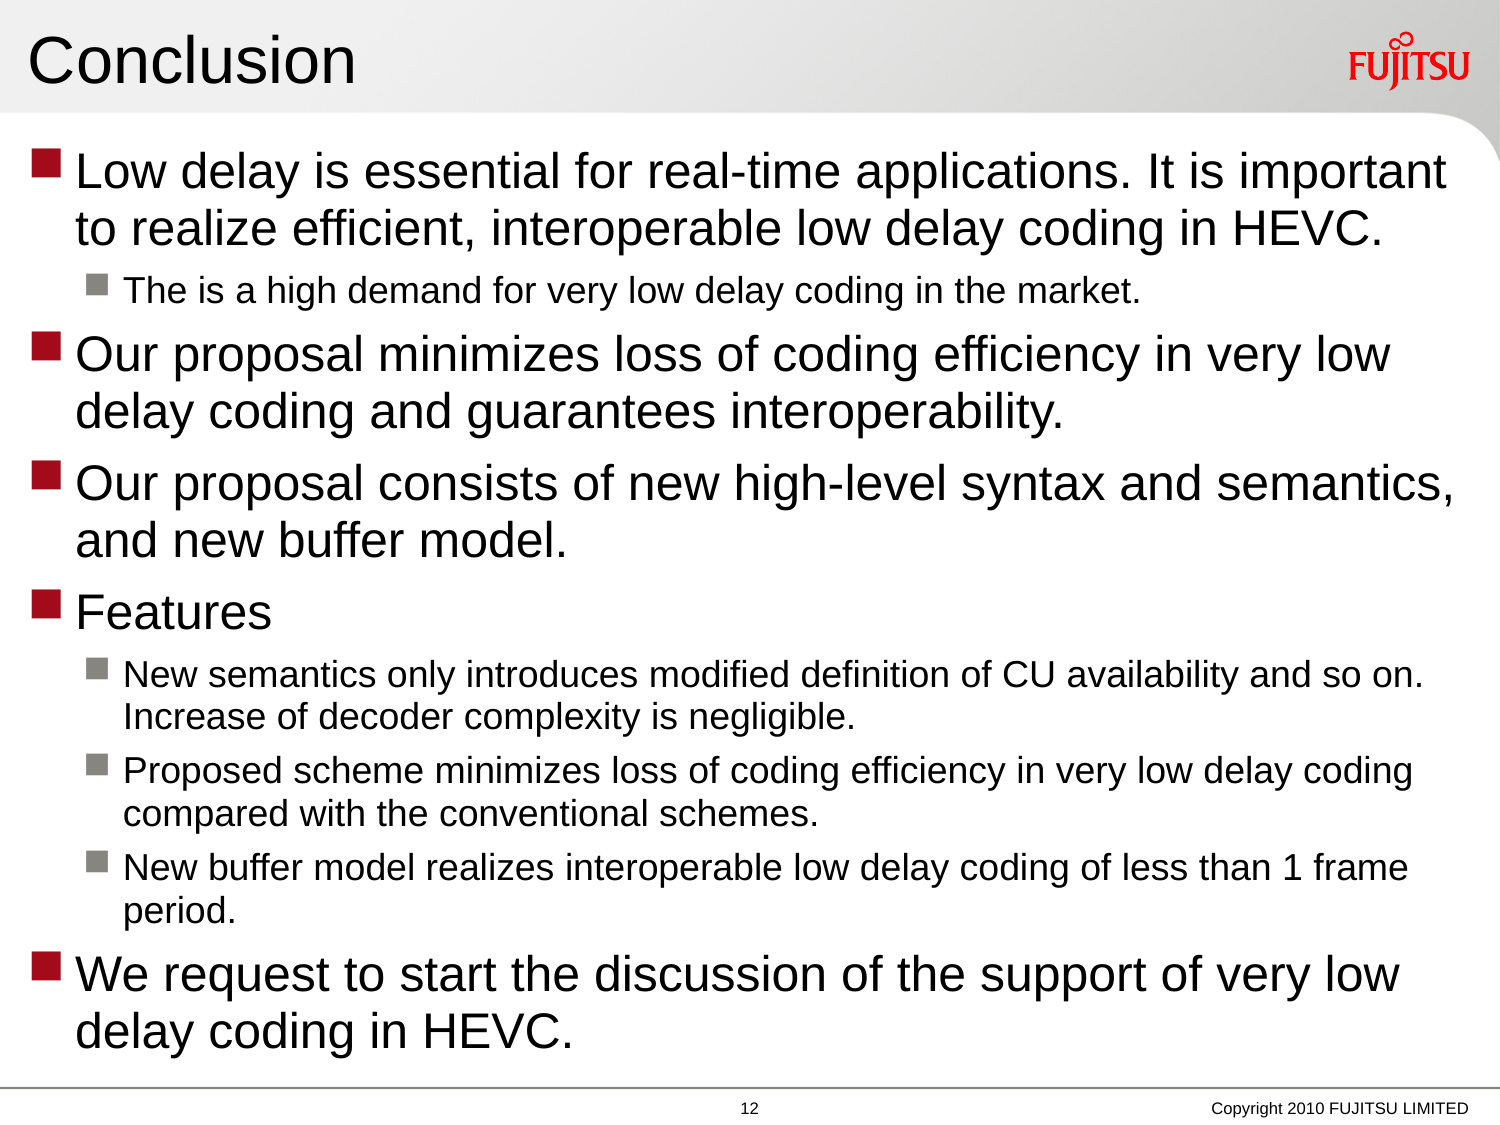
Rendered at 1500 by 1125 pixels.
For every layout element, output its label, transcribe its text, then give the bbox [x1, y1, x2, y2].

list Low delay is essential for real-time applications. It is important to realize efficient, interoperable low delay coding in HEVC. The is a high demand for very low delay coding in the market. Our proposal minimizes loss of coding efficiency in very low delay coding and guarantees interoperability. Our proposal consists of new high-level syntax and semantics, and new buffer model. Features New semantics only introduces modified definition of CU availability and so on. Increase of decoder complexity is negligible. Proposed scheme minimizes loss of coding efficiency in very low delay coding compared with the conventional schemes. New buffer model realizes interoperable low delay coding of less than 1 frame period. We request to start the discussion of the support of very low delay coding in HEVC. [27, 142, 1470, 1095]
slide_number 11 [705, 1091, 795, 1125]
picture [0, 0, 1500, 176]
title Conclusion [27, 0, 1318, 114]
footer Copyright 2010 FUJITSU LIMITED [809, 1091, 1470, 1125]
